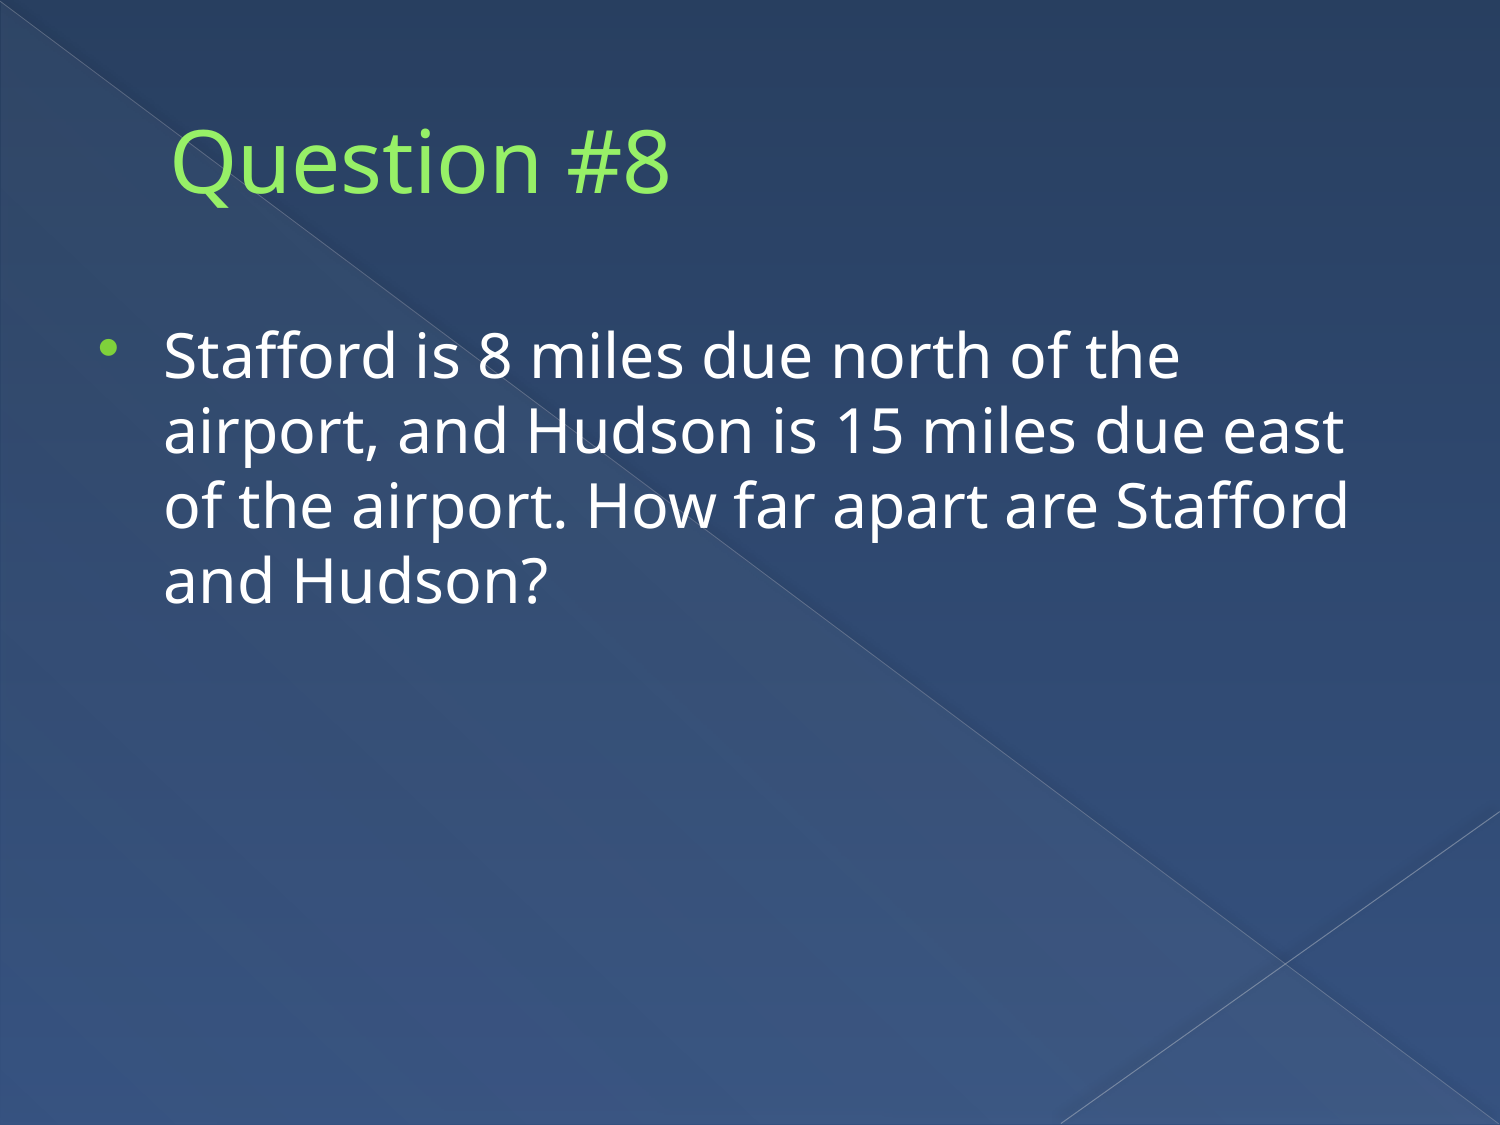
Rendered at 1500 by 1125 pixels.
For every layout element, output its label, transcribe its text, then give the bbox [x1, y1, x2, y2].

title Question #8 [75, 43, 1425, 274]
list Stafford is 8 miles due north of the airport, and Hudson is 15 miles due east of the airport. How far apart are Stafford and Hudson? [75, 308, 1425, 1059]
